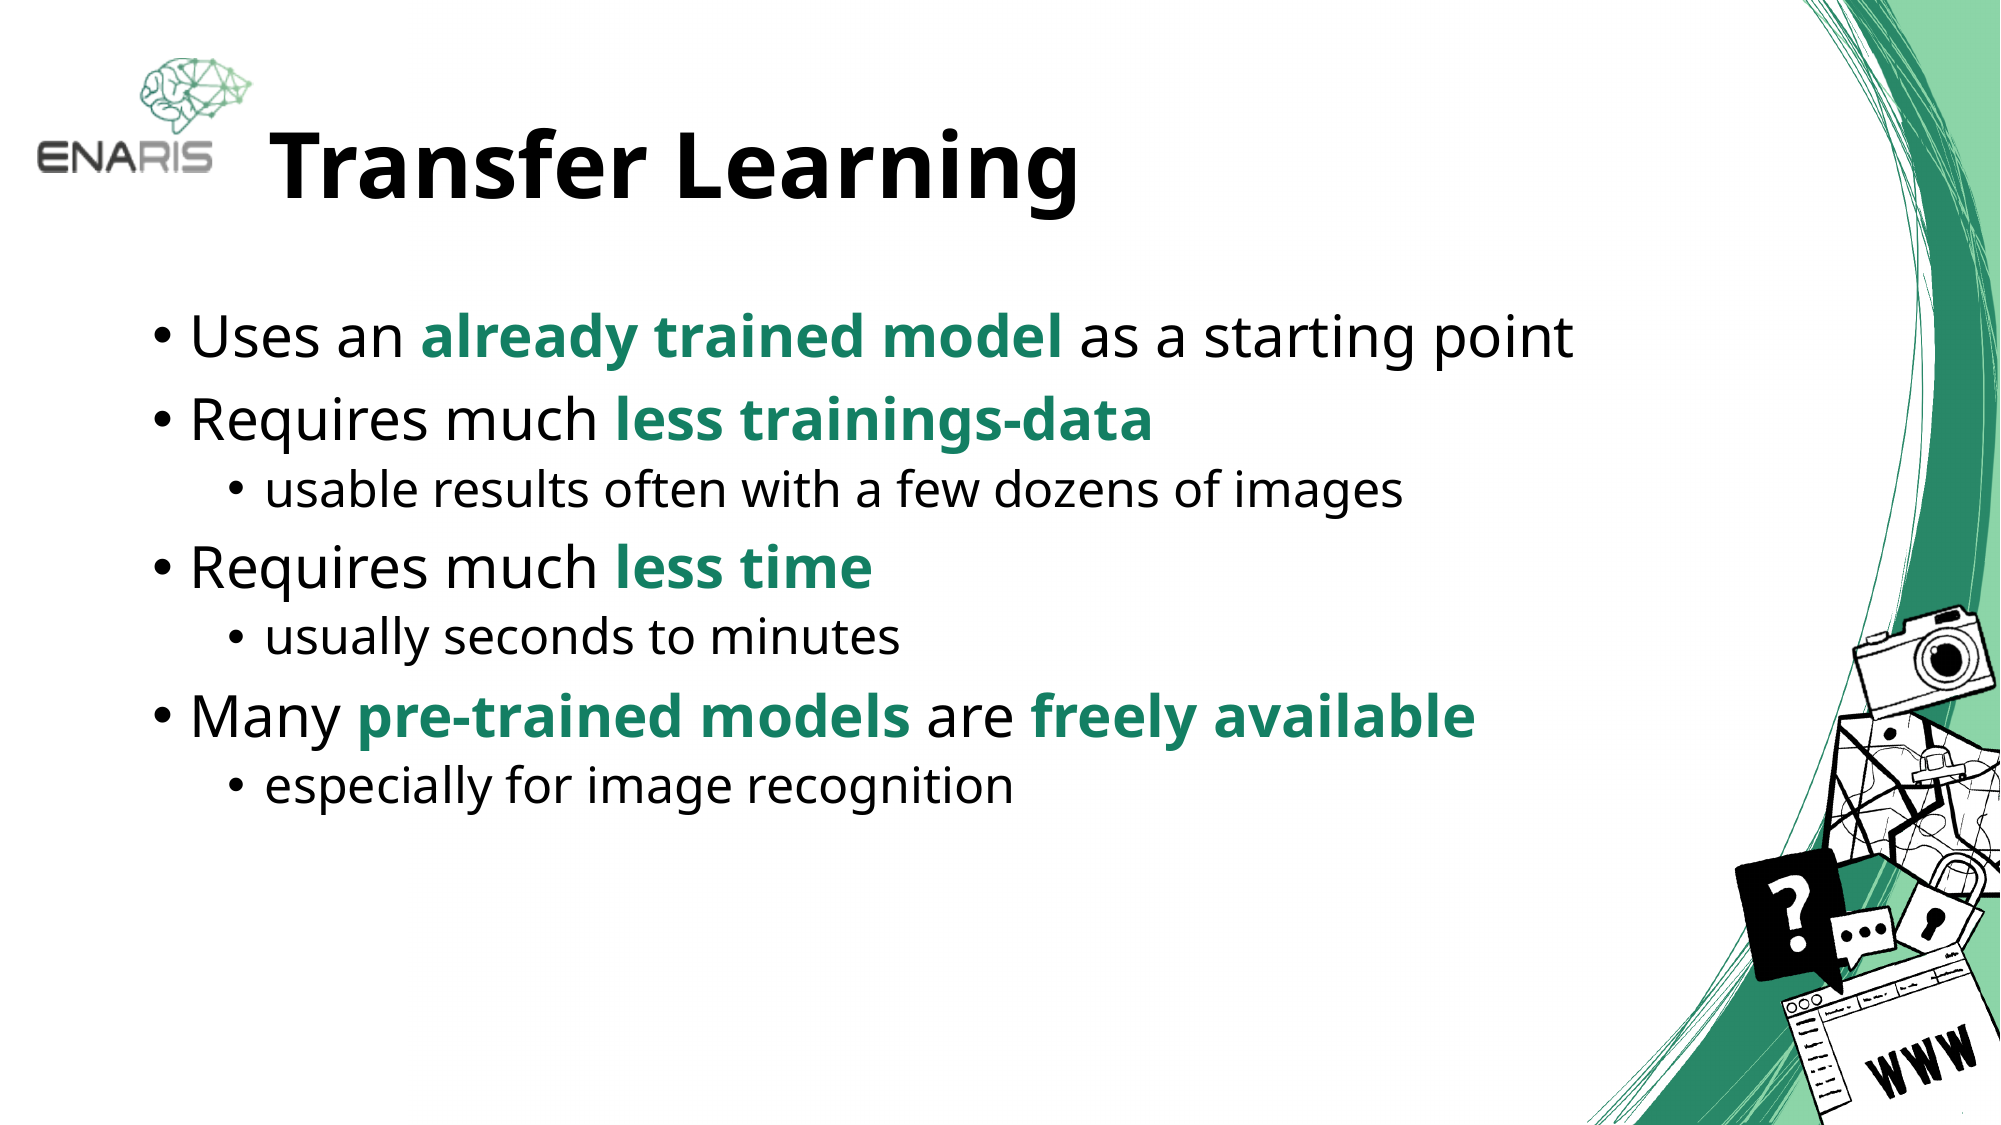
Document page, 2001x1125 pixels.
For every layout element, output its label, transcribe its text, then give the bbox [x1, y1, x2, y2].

picture [408, 0, 2000, 1125]
picture [37, 58, 254, 173]
title Transfer Learning [253, 59, 1863, 278]
list Uses an already trained model as a starting point Requires much less trainings-data usable results often with a few dozens of images Requires much less time usually seconds to minutes Many pre-trained models are freely available especially for image recognition [137, 299, 1675, 1014]
